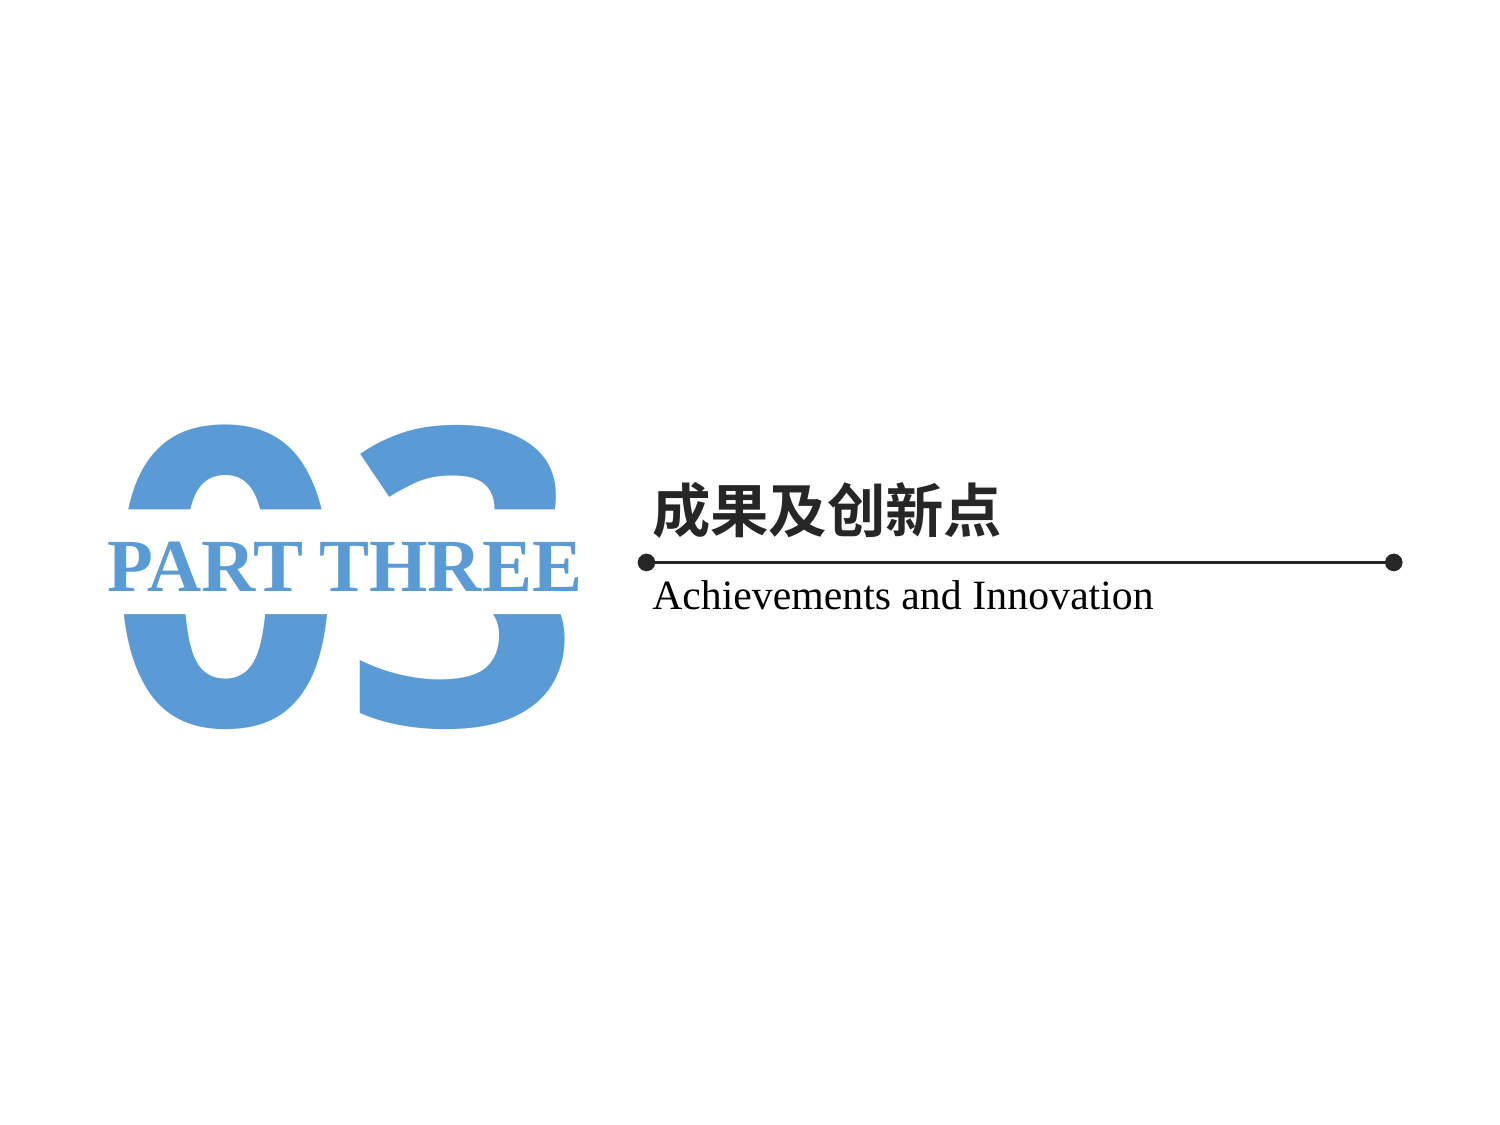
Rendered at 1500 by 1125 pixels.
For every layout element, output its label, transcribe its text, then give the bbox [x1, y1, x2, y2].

text_box 03 [0, 303, 690, 816]
text_box Achievements and Innovation [637, 572, 1403, 626]
text_box 成果及创新点 [637, 466, 1400, 552]
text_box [637, 553, 1403, 572]
text_box PART THREE [79, 509, 610, 615]
